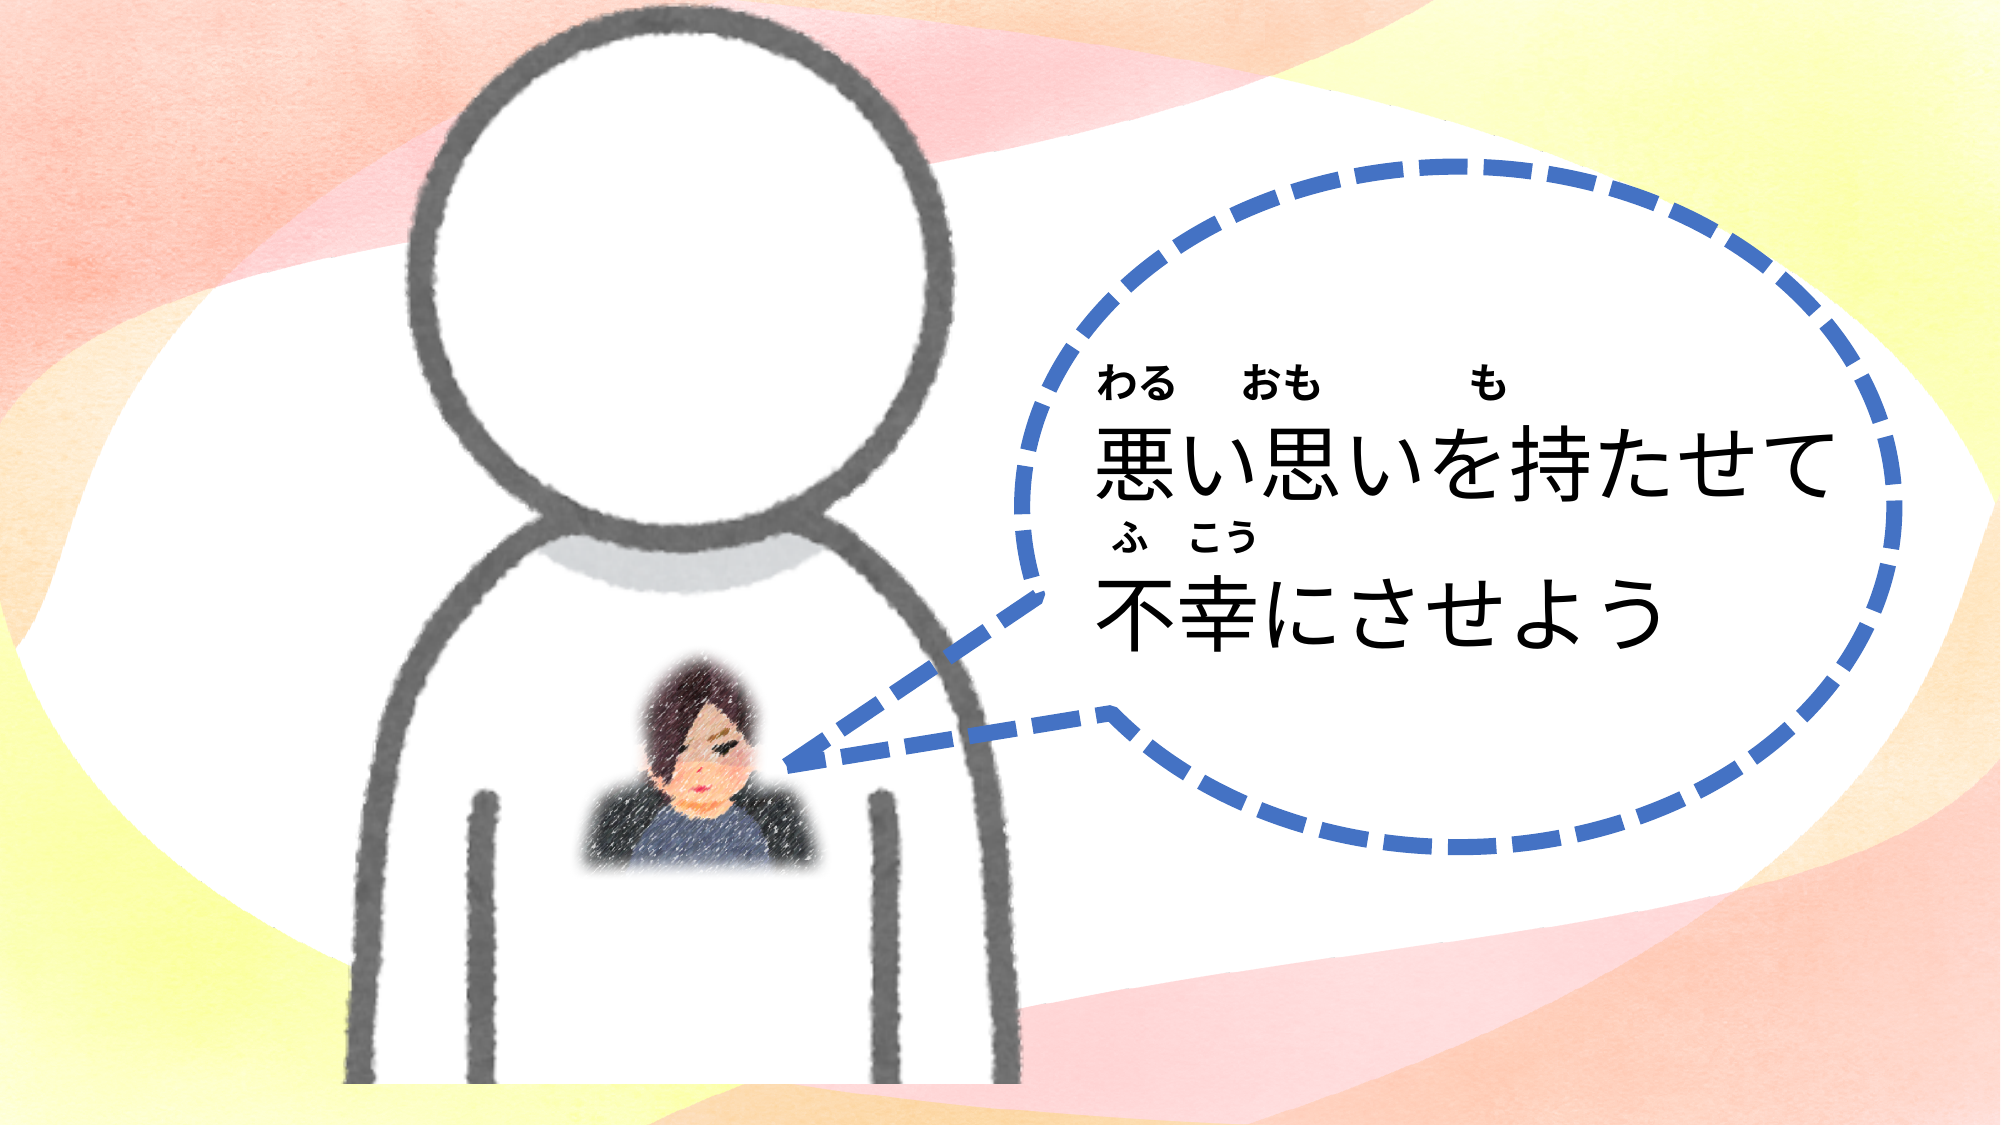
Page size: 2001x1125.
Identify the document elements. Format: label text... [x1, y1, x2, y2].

text_box [1270, 165, 1850, 354]
picture [0, 0, 2001, 1125]
text_box ふ こう [1270, 494, 1454, 570]
text_box わる おも も [1270, 349, 1592, 464]
text_box 悪い思いを持たせて 不幸にさせよう [1270, 354, 1899, 670]
text_box [1270, 670, 1842, 849]
